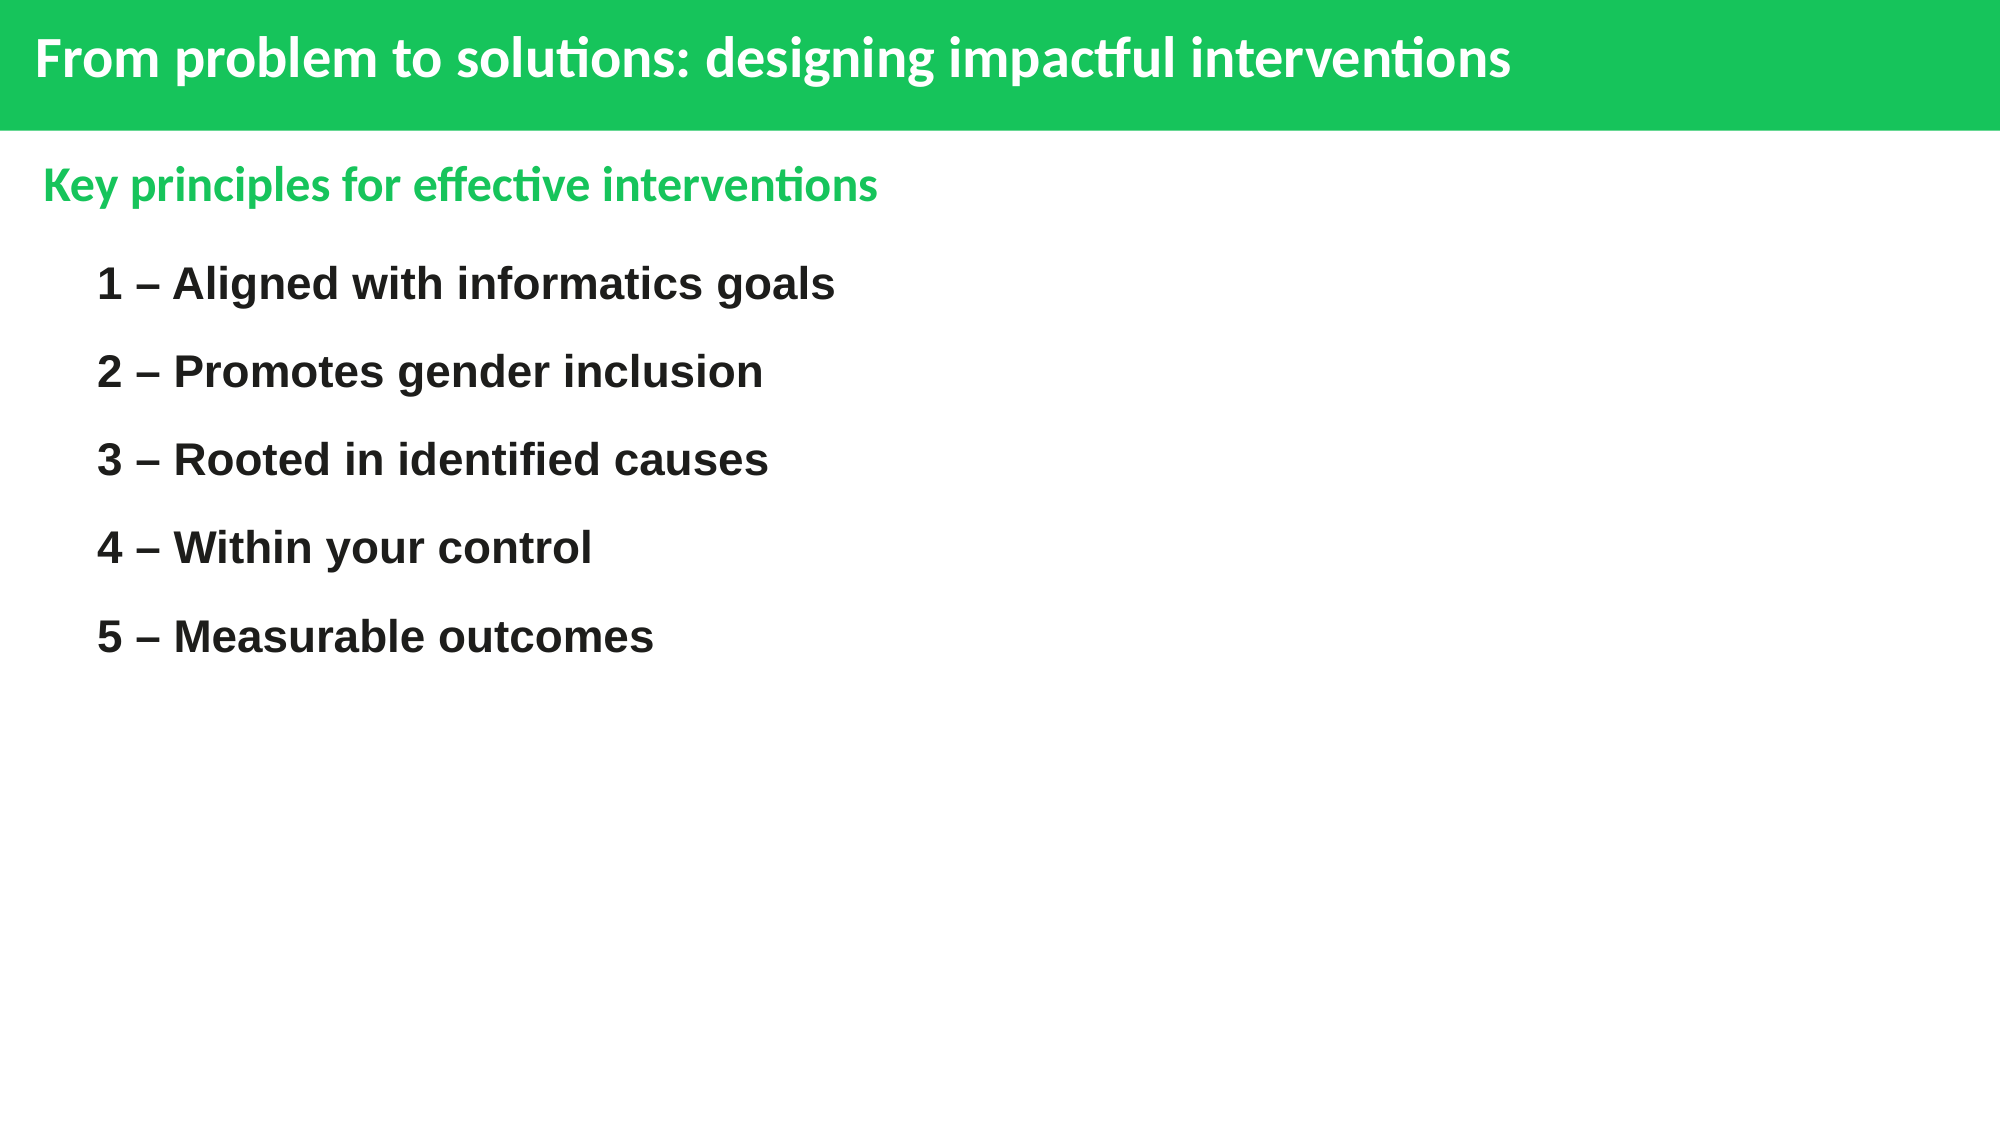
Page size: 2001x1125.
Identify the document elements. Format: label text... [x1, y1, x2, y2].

list Key principles for effective interventions [16, 140, 1976, 231]
text_box 1 – Aligned with informatics goals 2 – Promotes gender inclusion 3 – Rooted in identified causes 4 – Within your control 5 – Measurable outcomes [44, 231, 1000, 926]
title From problem to solutions: designing impactful interventions [20, 0, 1980, 118]
